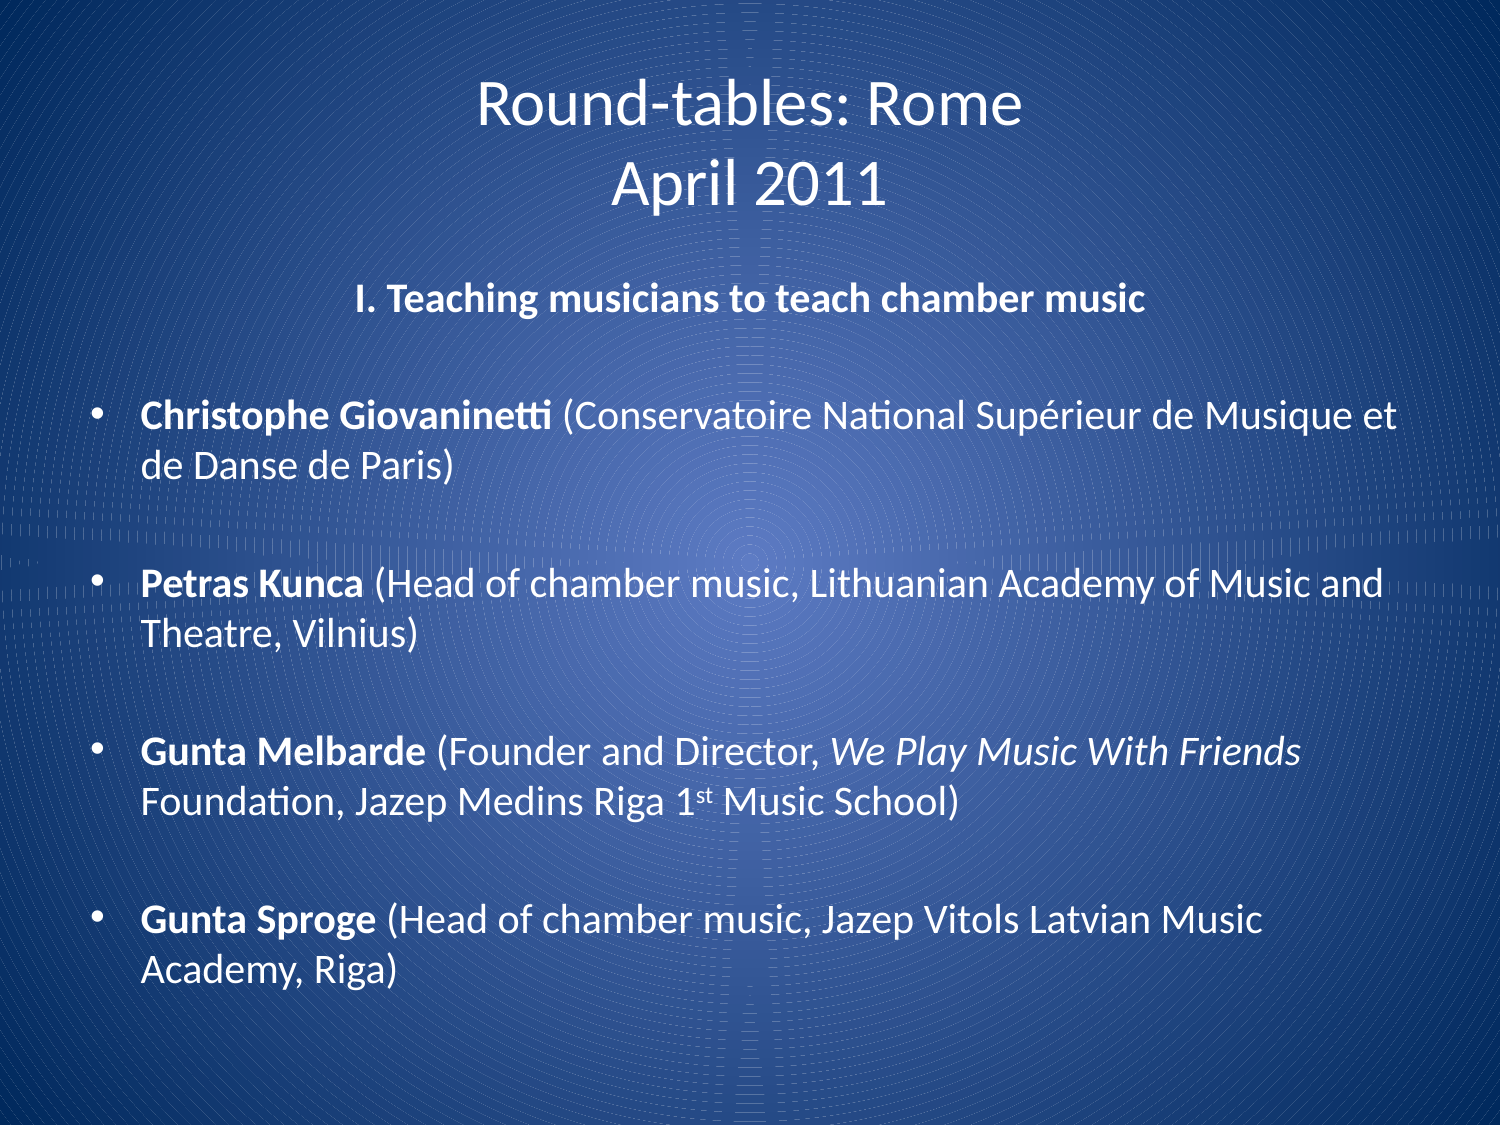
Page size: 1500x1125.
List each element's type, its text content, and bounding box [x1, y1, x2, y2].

title Round-tables: Rome April 2011 [75, 45, 1425, 233]
list I. Teaching musicians to teach chamber music Christophe Giovaninetti (Conservatoire National Supérieur de Musique et de Danse de Paris) Petras Kunca (Head of chamber music, Lithuanian Academy of Music and Theatre, Vilnius) Gunta Melbarde (Founder and Director, We Play Music With Friends Foundation, Jazep Medins Riga 1st Music School) Gunta Sproge (Head of chamber music, Jazep Vitols Latvian Music Academy, Riga) [75, 262, 1425, 1005]
